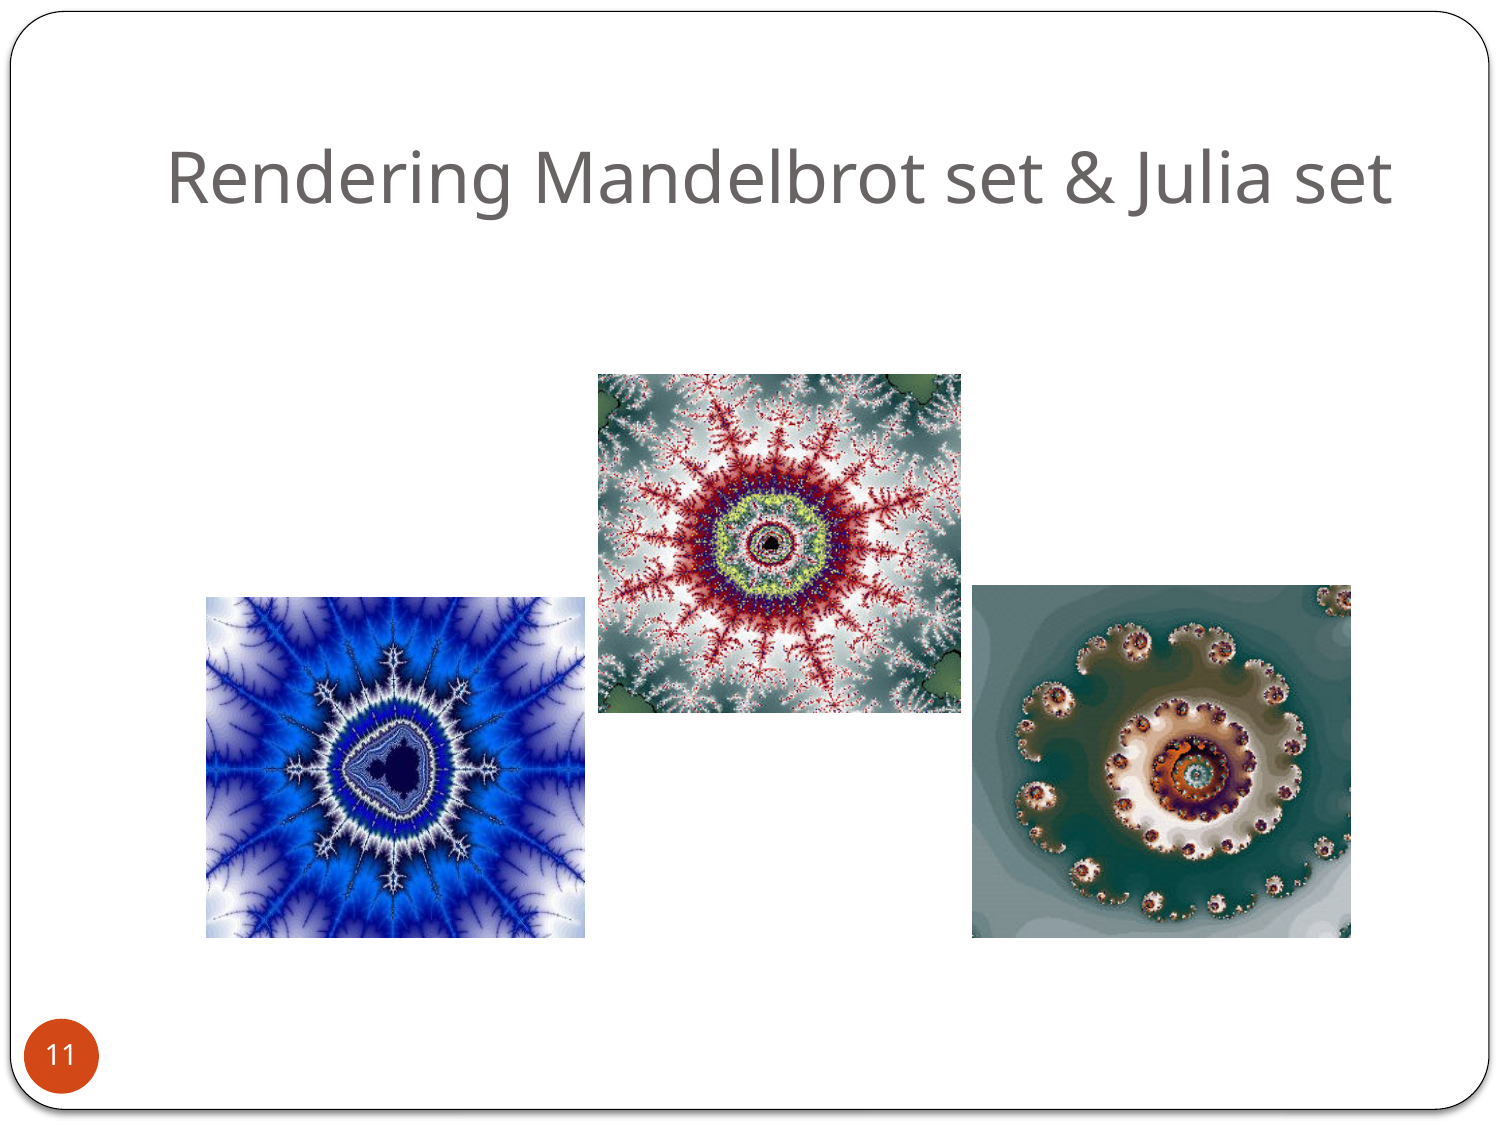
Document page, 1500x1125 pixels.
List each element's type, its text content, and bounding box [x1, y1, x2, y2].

slide_number 11 [23, 1018, 99, 1094]
title Rendering Mandelbrot set & Julia set [150, 45, 1425, 233]
picture [206, 597, 585, 938]
picture [972, 585, 1351, 938]
picture [597, 374, 962, 713]
